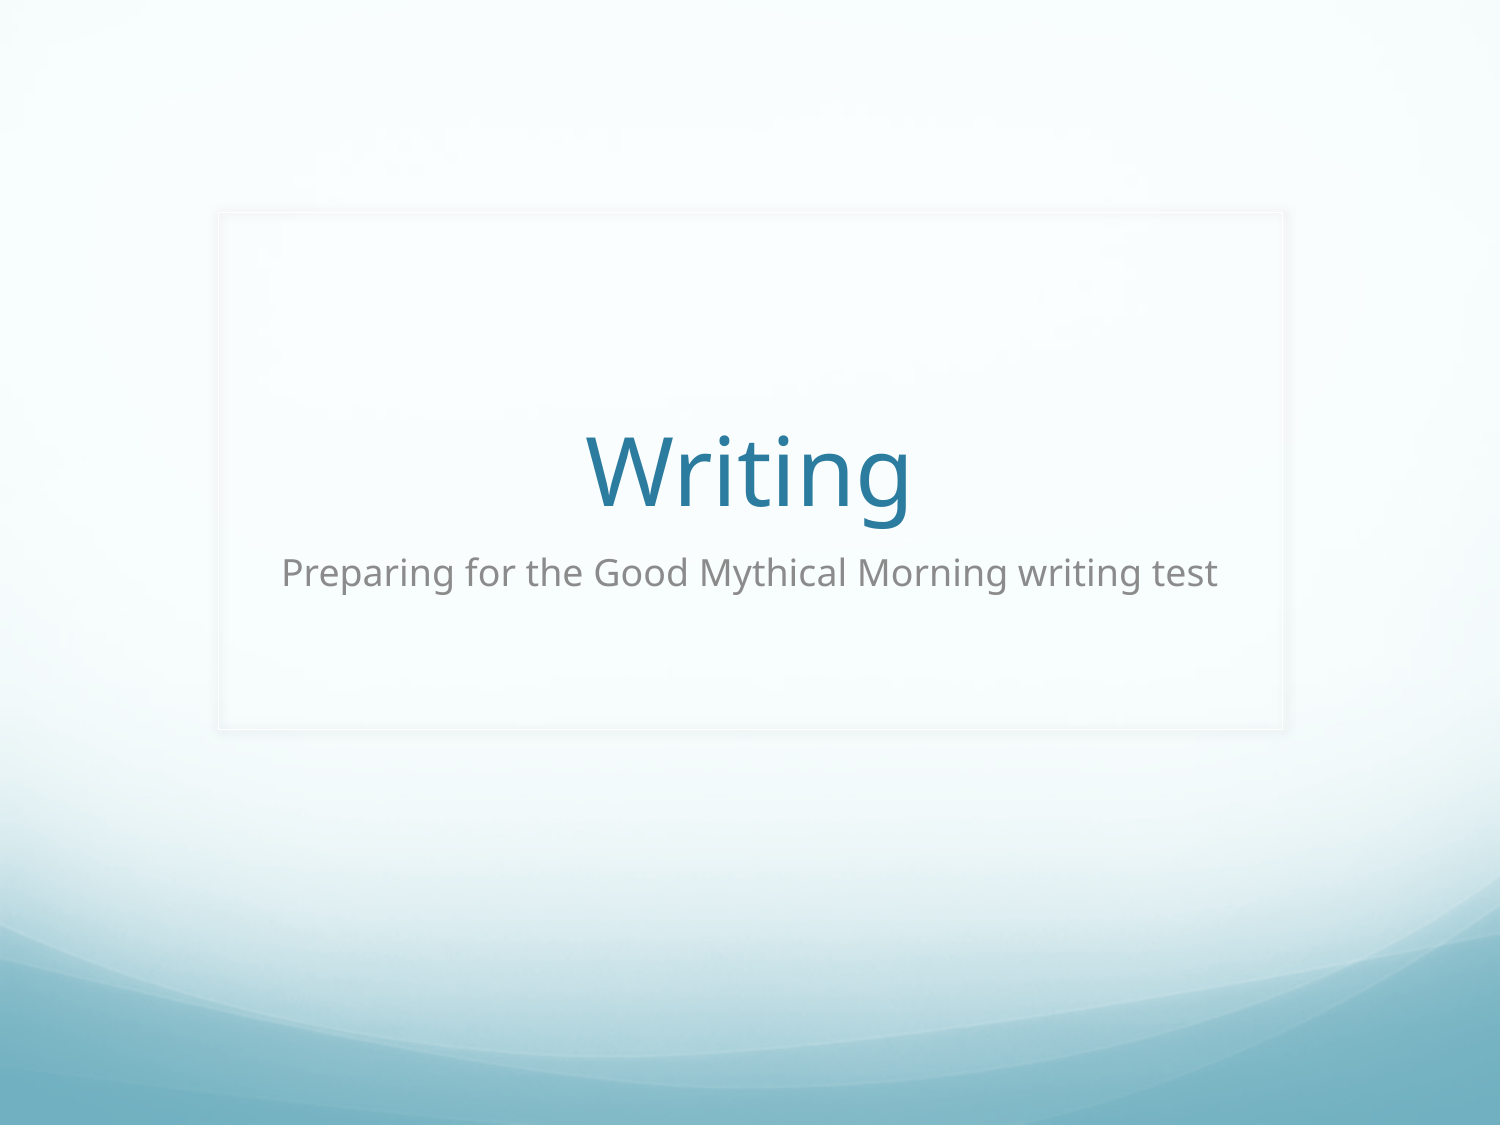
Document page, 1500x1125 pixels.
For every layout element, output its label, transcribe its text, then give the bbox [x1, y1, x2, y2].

title Writing [217, 249, 1283, 533]
subtitle Preparing for the Good Mythical Morning writing test [217, 541, 1283, 692]
